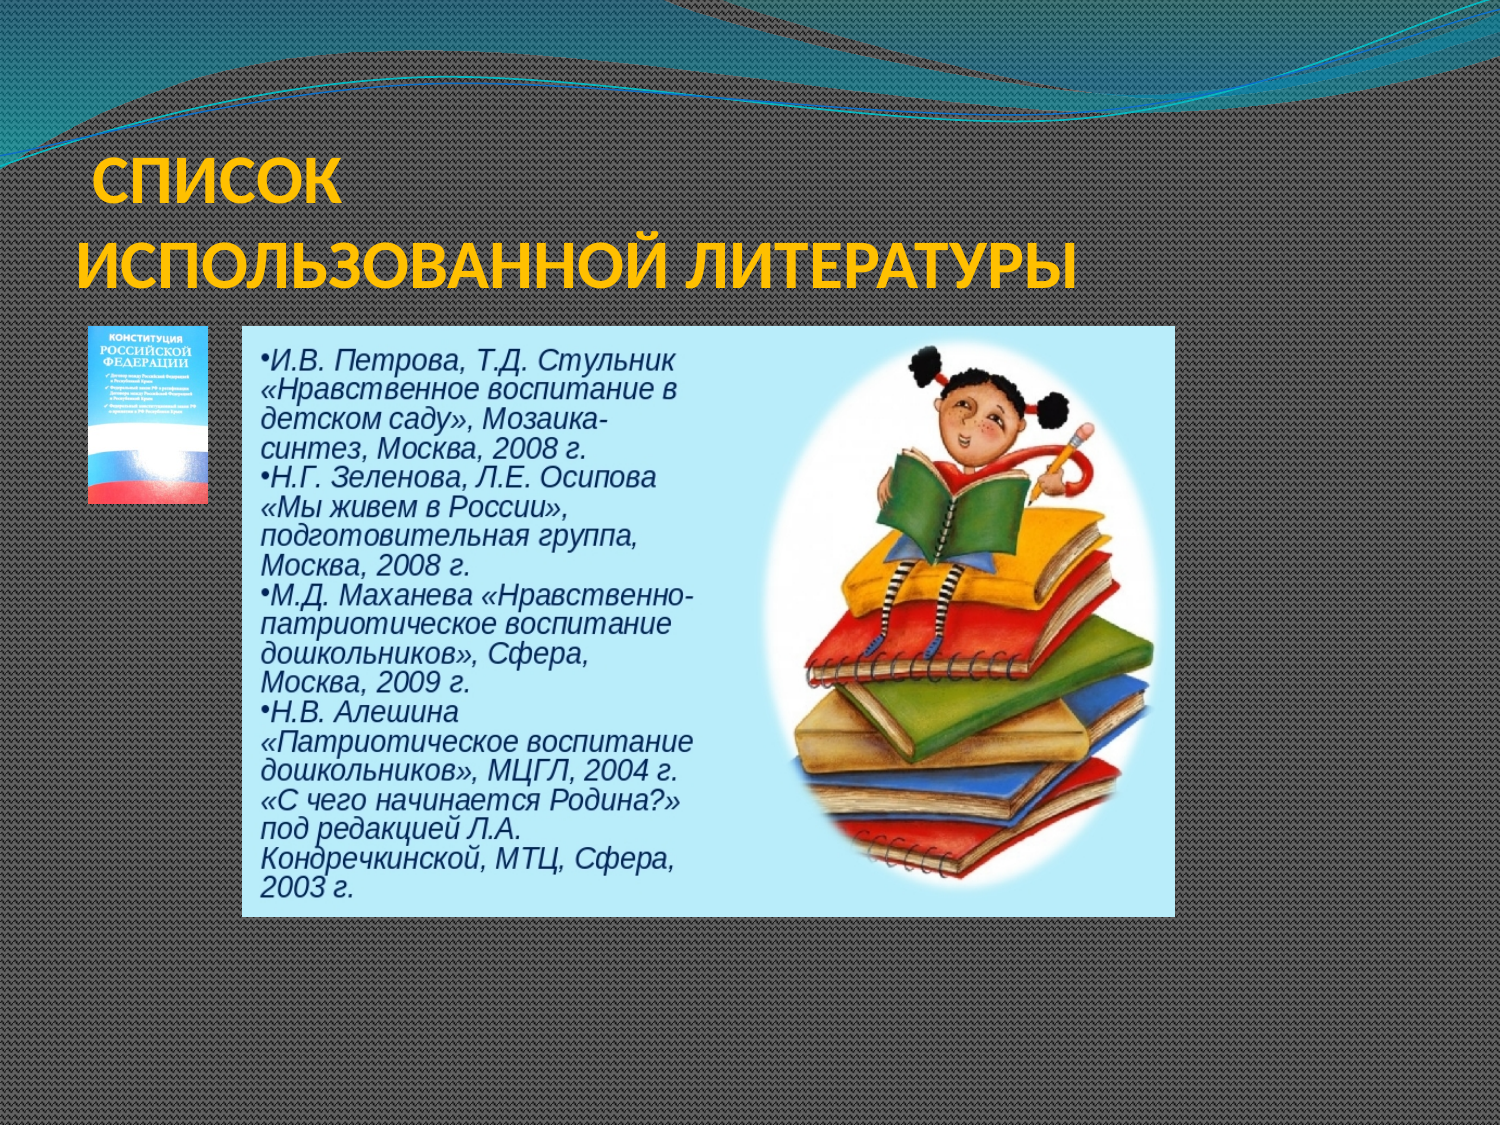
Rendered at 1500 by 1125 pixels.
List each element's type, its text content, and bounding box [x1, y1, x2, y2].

title СПИСОК ИСПОЛЬЗОВАННОЙ ЛИТЕРАТУРЫ [75, 115, 1425, 303]
list 1 [75, 317, 1425, 1038]
picture [88, 325, 208, 504]
picture [241, 325, 1175, 917]
